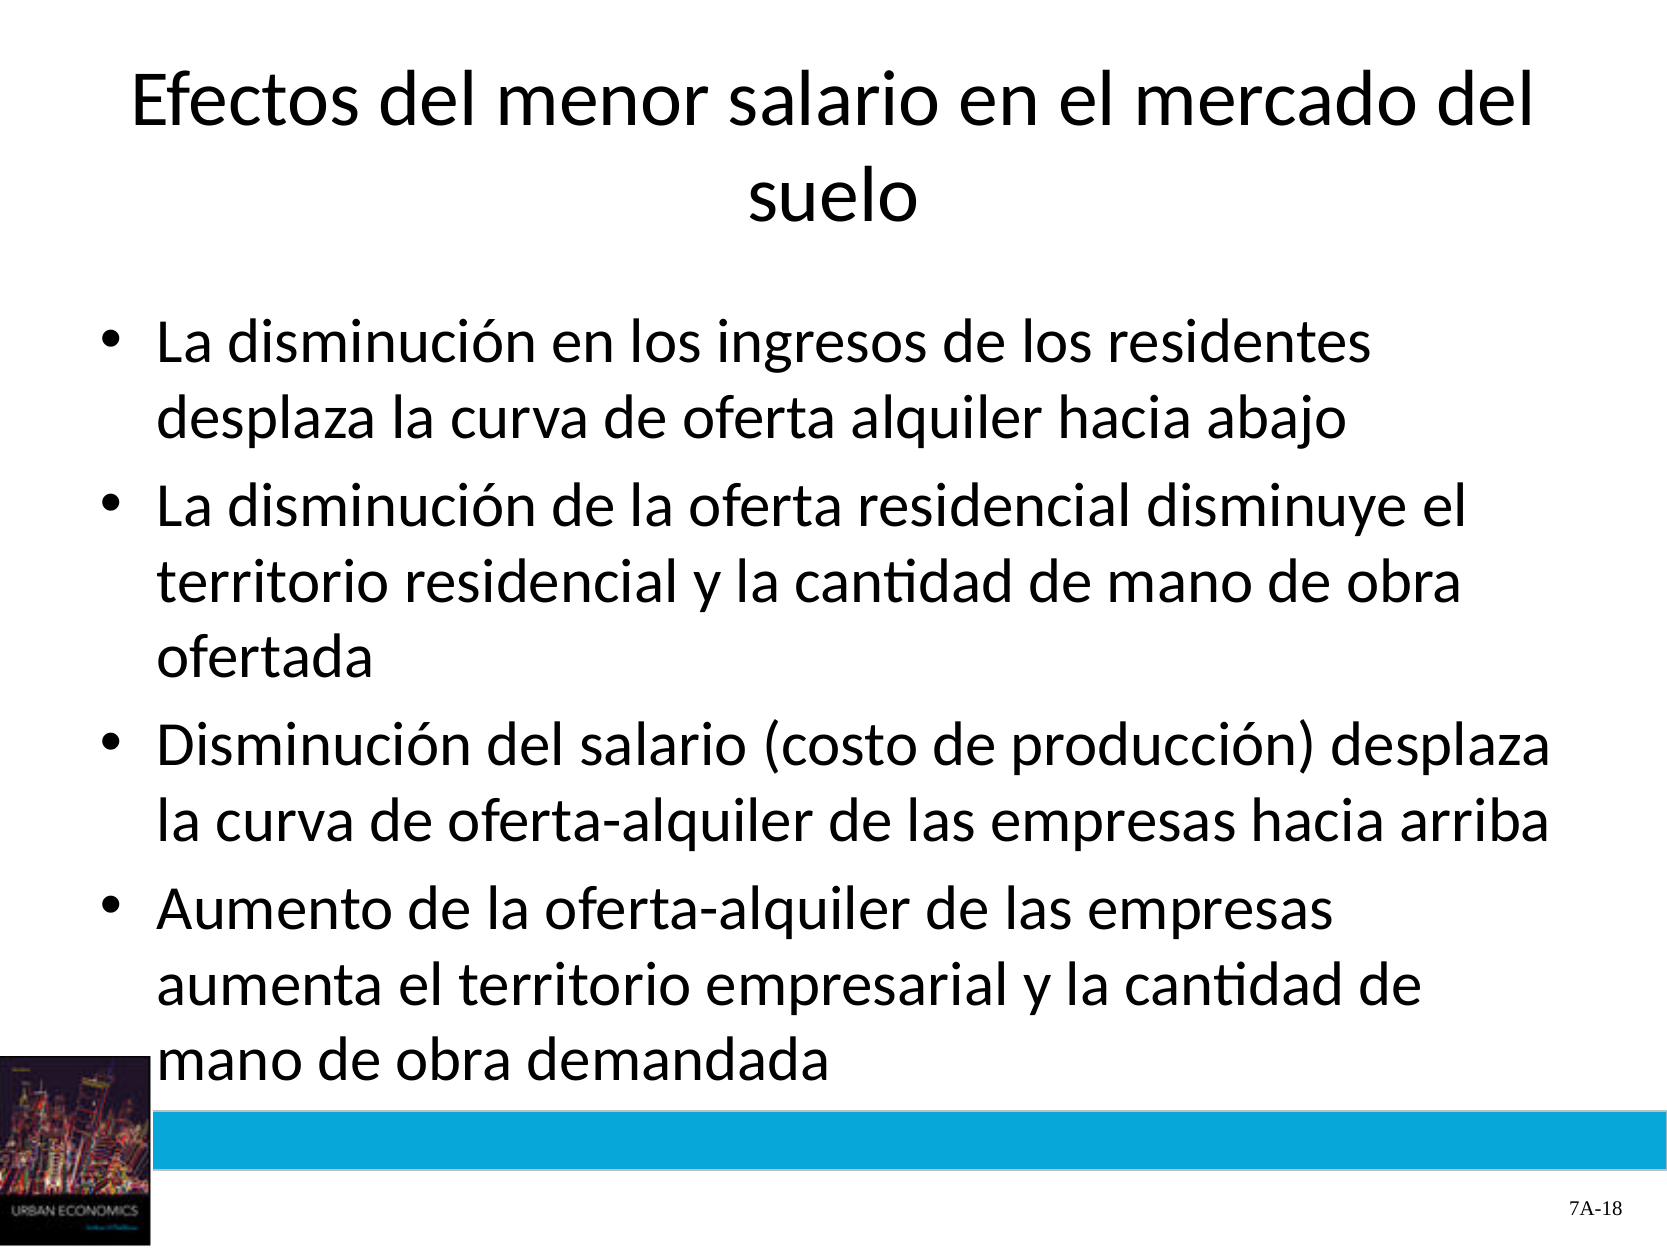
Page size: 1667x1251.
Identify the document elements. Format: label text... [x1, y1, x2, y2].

title Efectos del menor salario en el mercado del suelo [83, 37, 1584, 247]
picture [0, 1056, 153, 1250]
text_box 7A-18 [1536, 1187, 1656, 1239]
list La disminución en los ingresos de los residentes desplaza la curva de oferta alquiler hacia abajo La disminución de la oferta residencial disminuye el territorio residencial y la cantidad de mano de obra ofertada Disminución del salario (costo de producción) desplaza la curva de oferta-alquiler de las empresas hacia arriba Aumento de la oferta-alquiler de las empresas aumenta el territorio empresarial y la cantidad de mano de obra demandada [83, 291, 1584, 1117]
